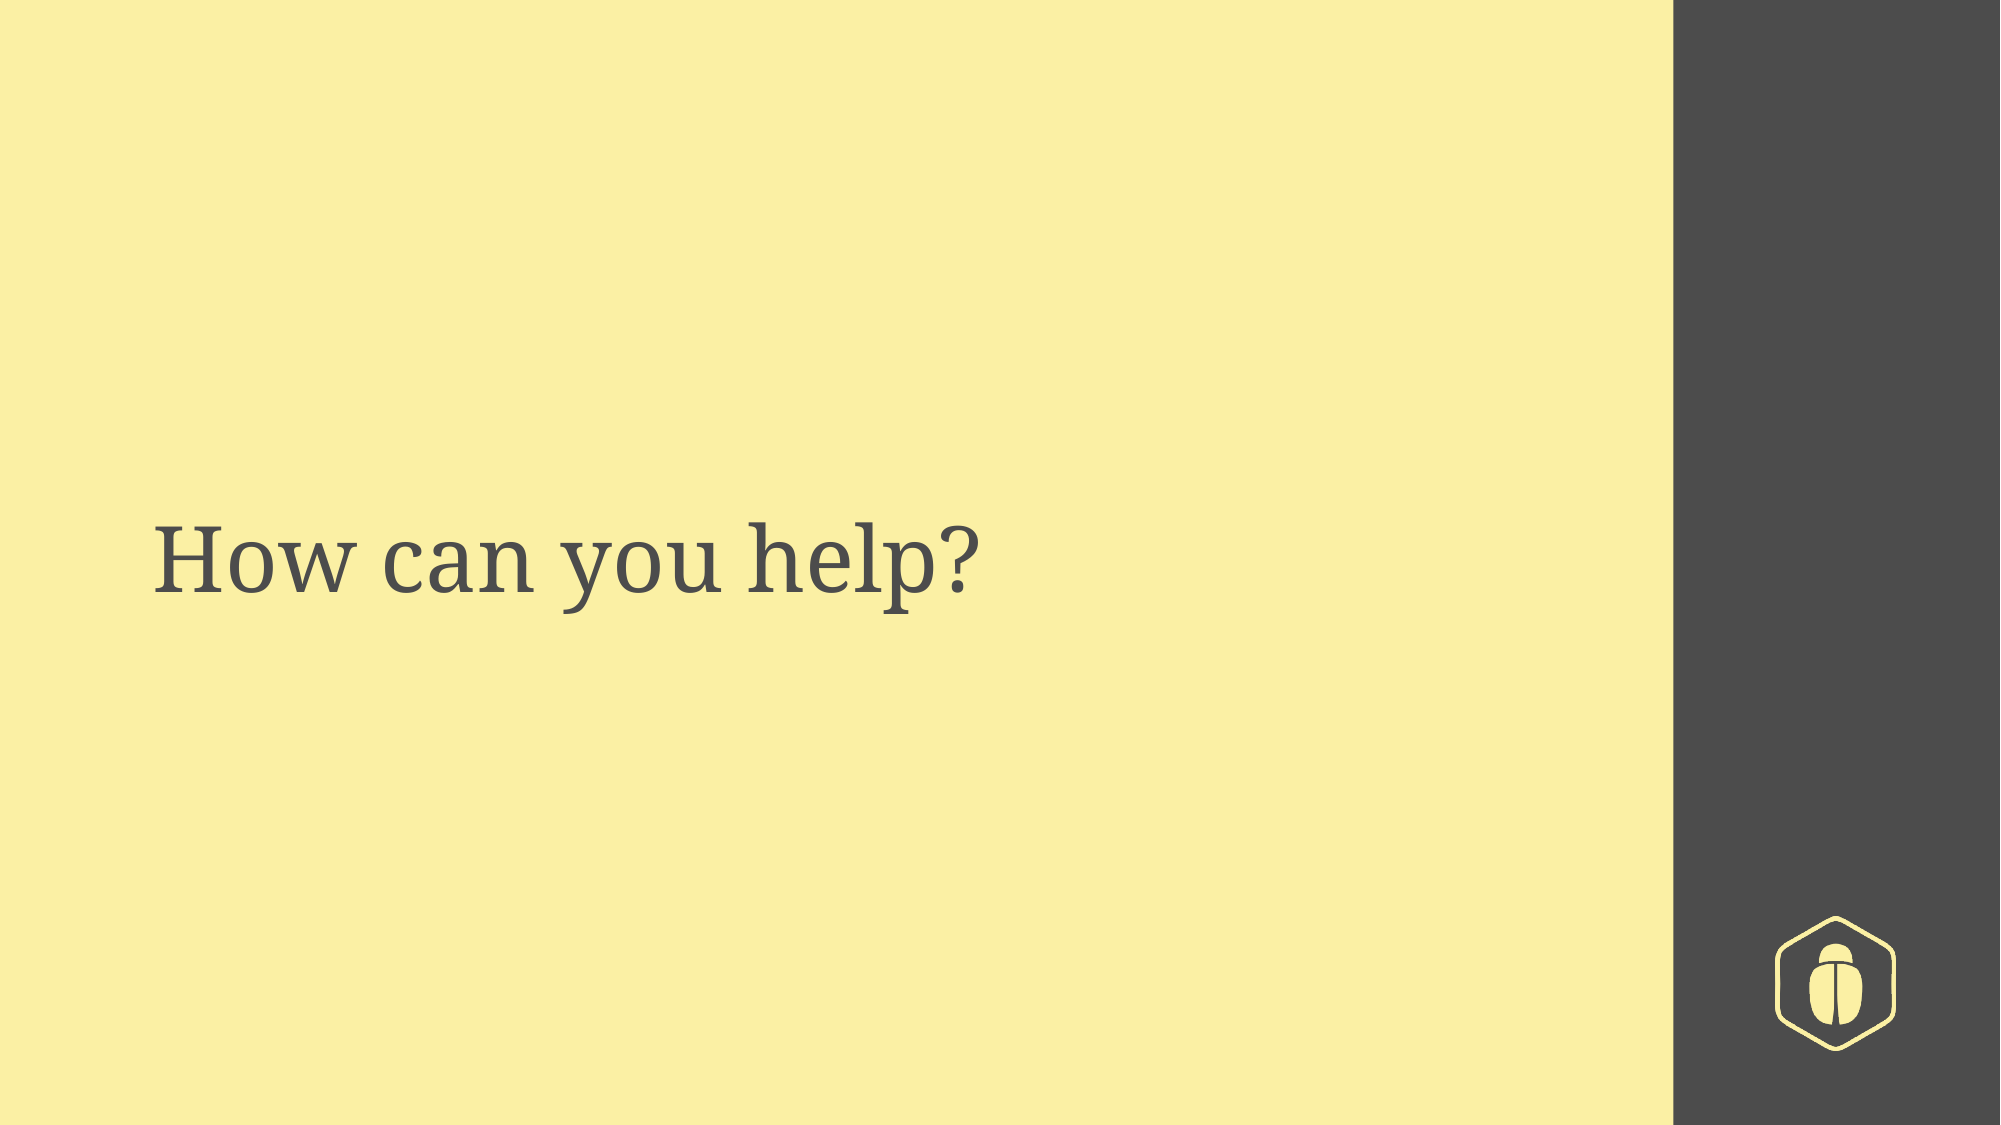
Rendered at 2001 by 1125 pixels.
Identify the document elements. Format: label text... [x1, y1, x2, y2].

title How can you help? [137, 453, 1863, 672]
picture [1775, 916, 1896, 1051]
